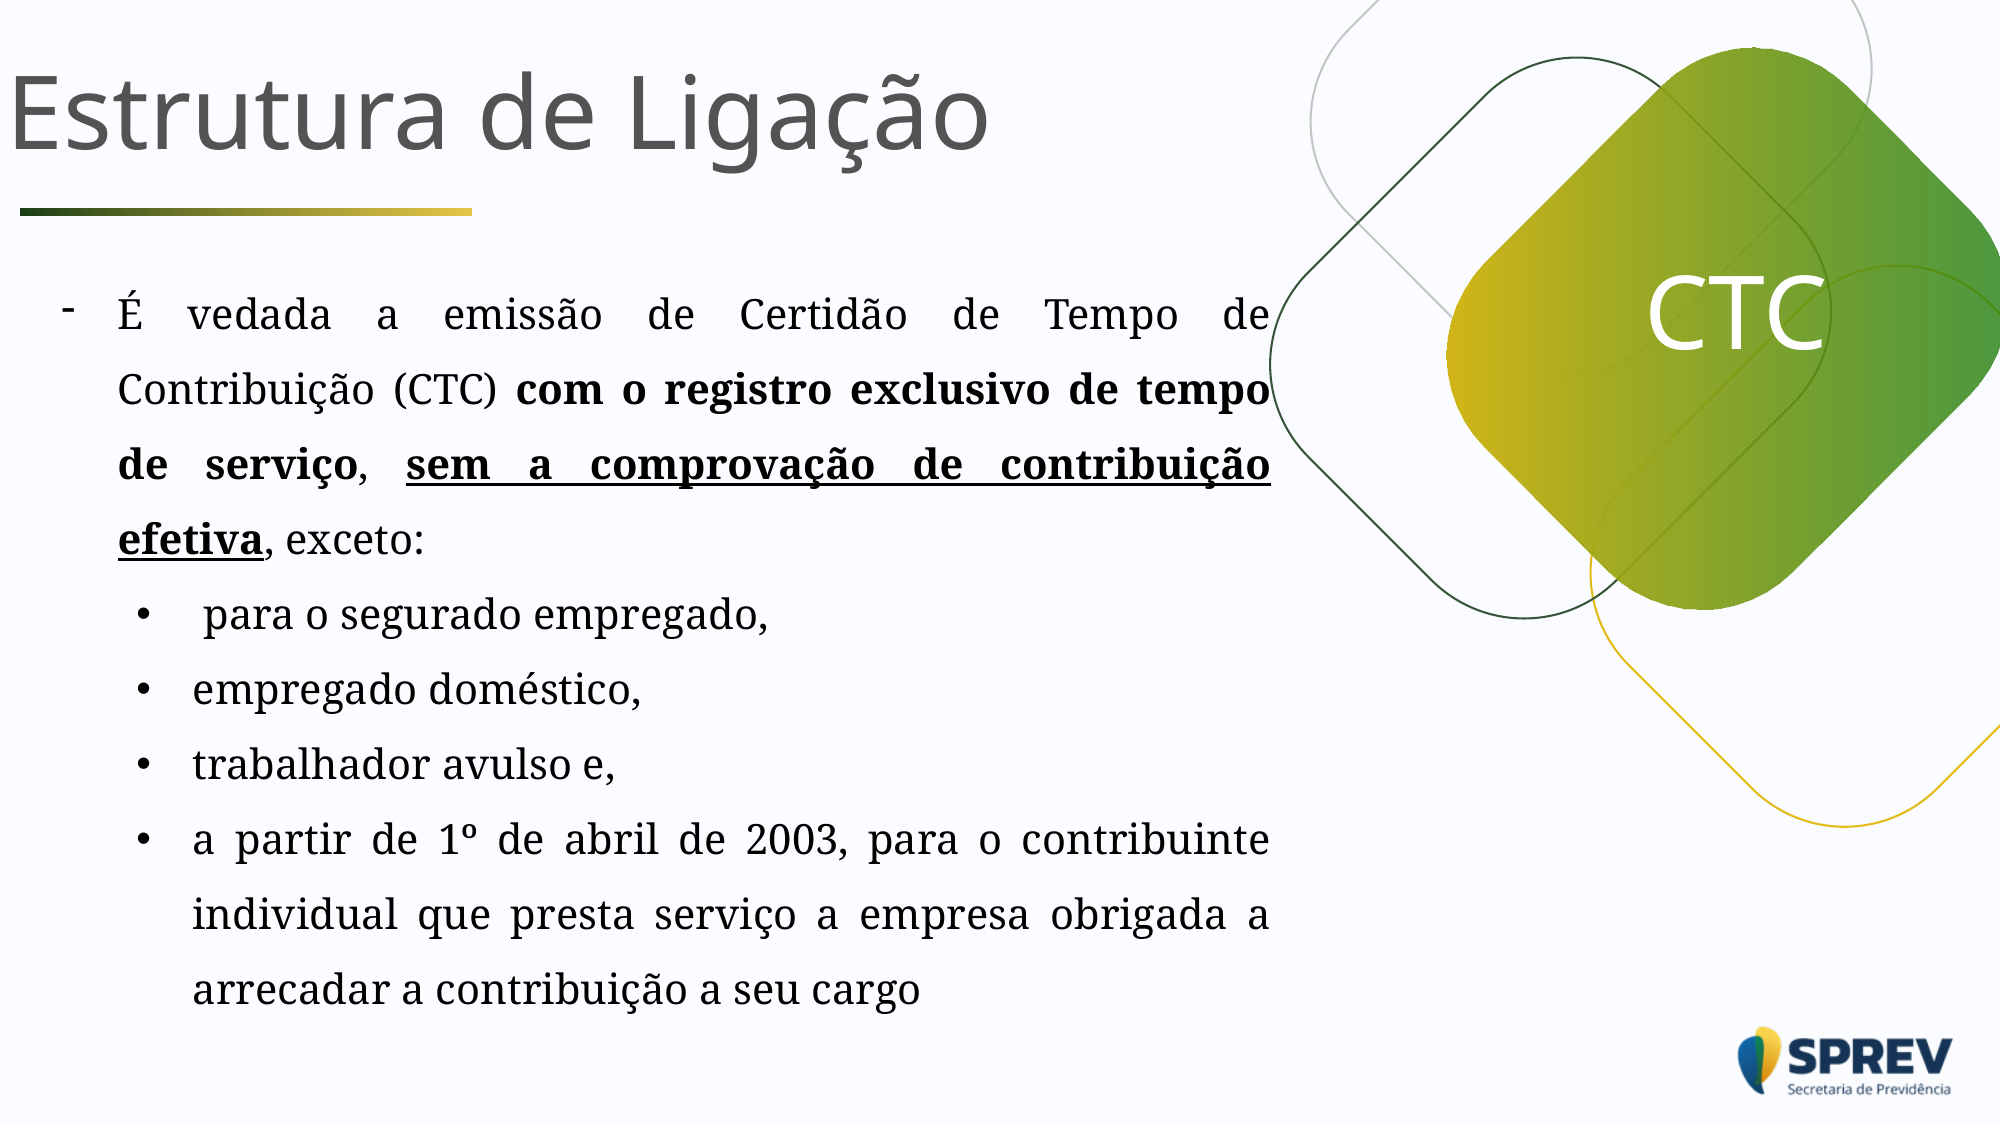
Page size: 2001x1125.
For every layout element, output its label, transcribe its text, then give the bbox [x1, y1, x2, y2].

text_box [1295, 0, 2000, 765]
picture [1734, 1022, 1957, 1099]
text_box [20, 208, 472, 216]
text_box Estrutura de Ligação [6, 47, 993, 170]
text_box É vedada a emissão de Certidão de Tempo de Contribuição (CTC) com o registro exclusivo de tempo de serviço, sem a comprovação de contribuição efetiva, exceto: para o segurado empregado, empregado doméstico, trabalhador avulso e, a partir de 1º de abril de 2003, para o contribuinte individual que presta serviço a empresa obrigada a arrecadar a contribuição a seu cargo [46, 255, 1286, 1021]
